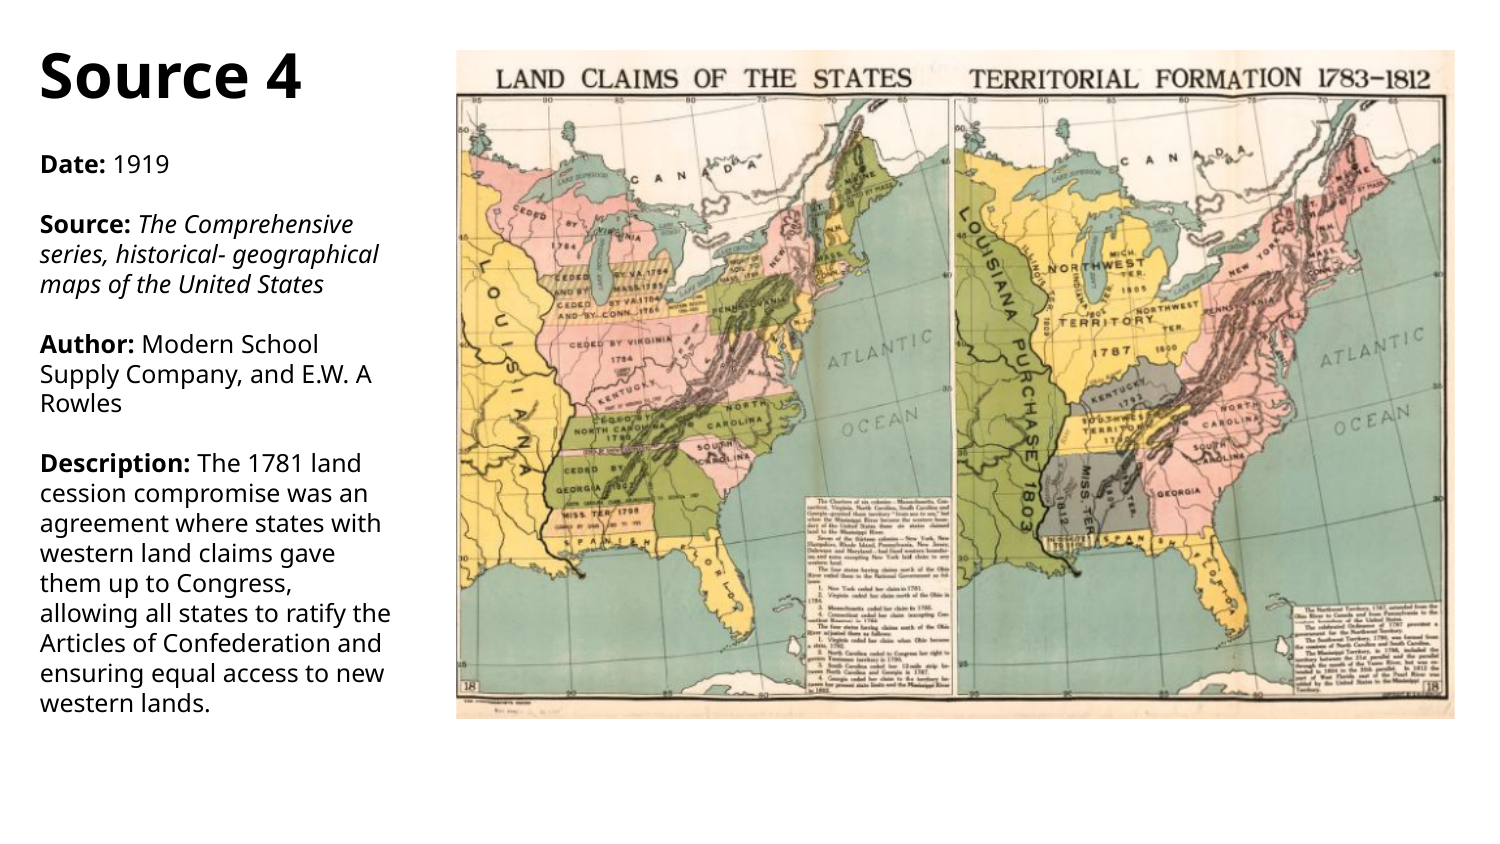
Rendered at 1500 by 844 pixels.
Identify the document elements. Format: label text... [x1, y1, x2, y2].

picture [456, 49, 1455, 720]
text_box Source 4 Date: 1919 Source: The Comprehensive series, historical- geographical maps of the United States Author: Modern School Supply Company, and E.W. A Rowles Description: The 1781 land cession compromise was an agreement where states with western land claims gave them up to Congress, allowing all states to ratify the Articles of Confederation and ensuring equal access to new western lands. [24, 21, 414, 749]
